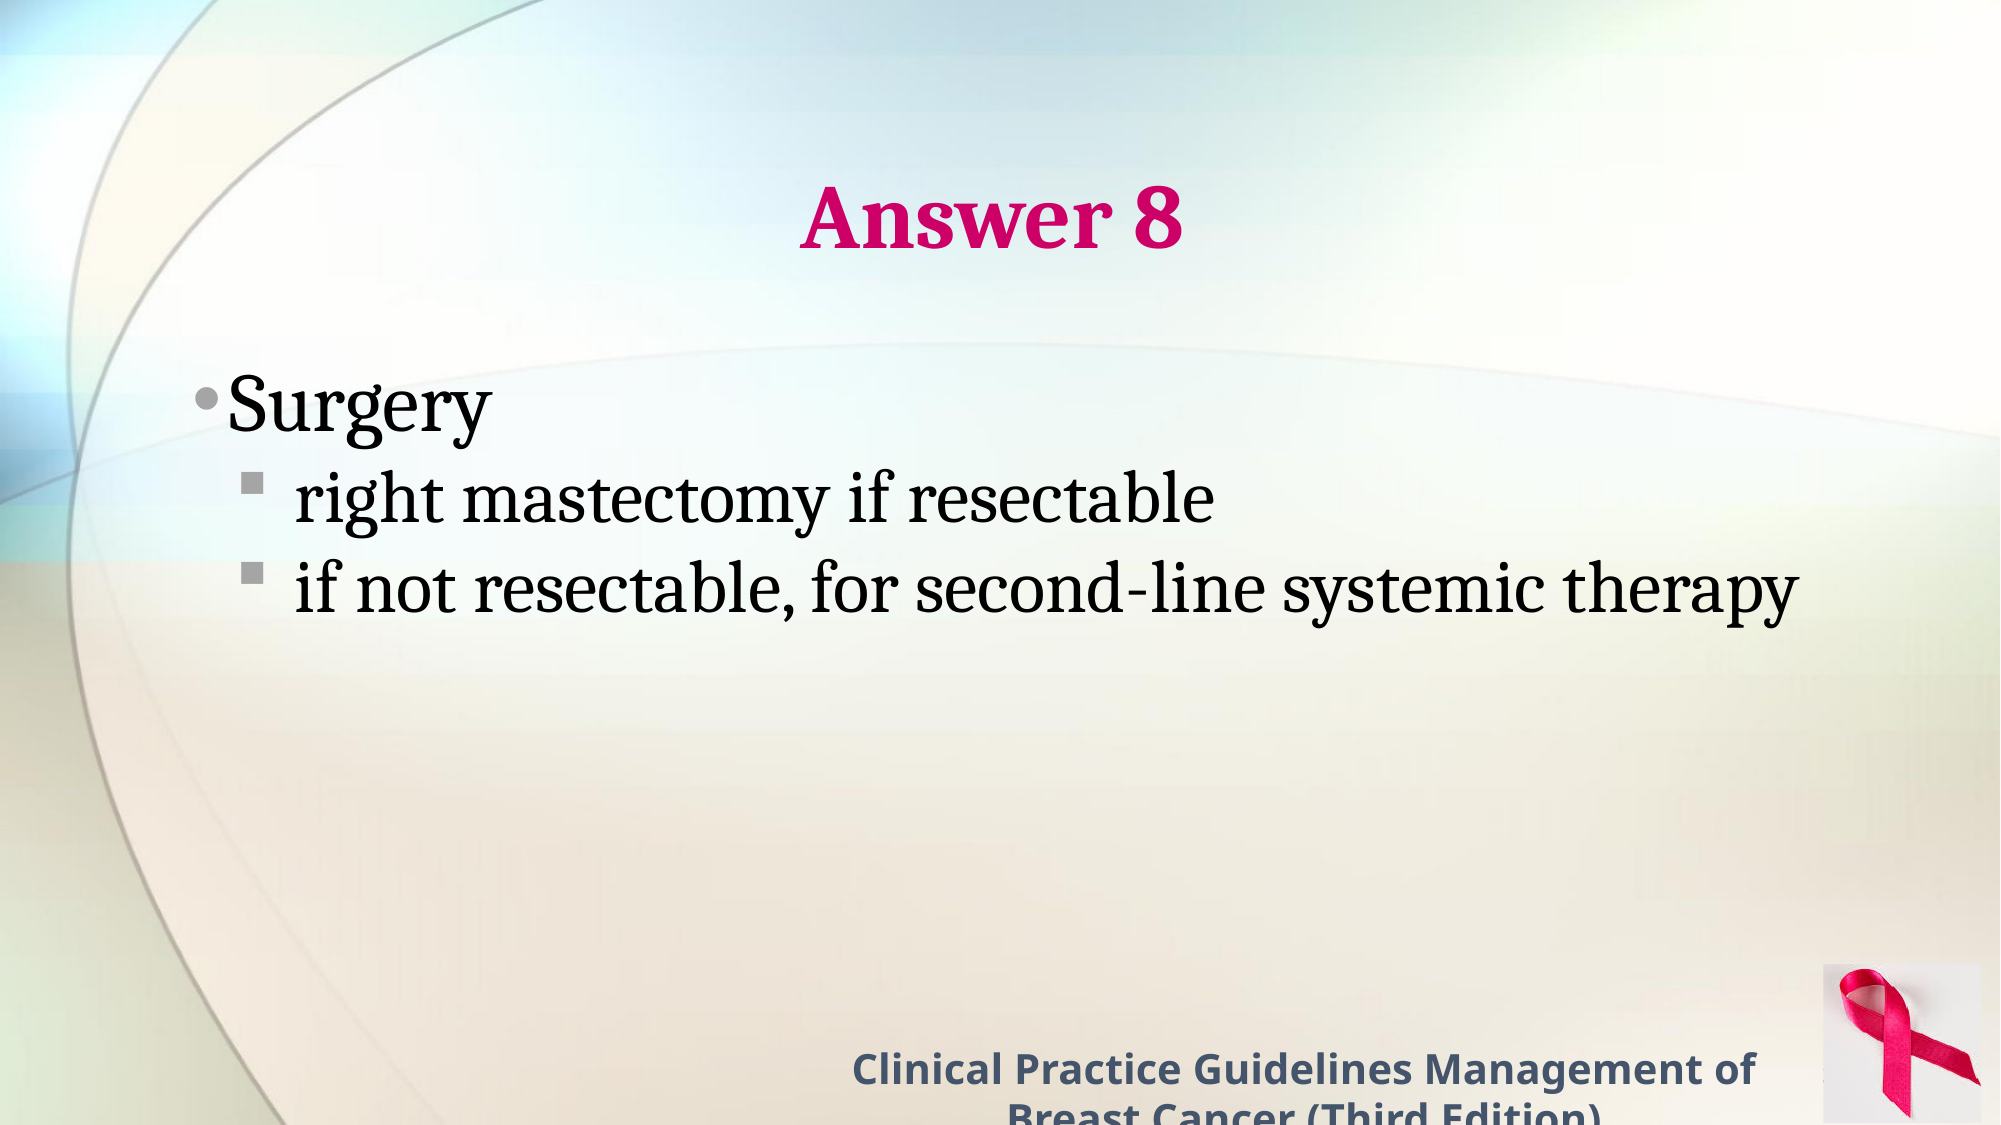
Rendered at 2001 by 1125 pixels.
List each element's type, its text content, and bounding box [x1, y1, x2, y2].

picture [0, 0, 2001, 1125]
text_box Clinical Practice Guidelines Management of Breast Cancer (Third Edition) [788, 1035, 1820, 1125]
title Answer 8 [245, 103, 1741, 321]
list Surgery right mastectomy if resectable if not resectable, for second-line systemic therapy [177, 340, 1863, 1055]
